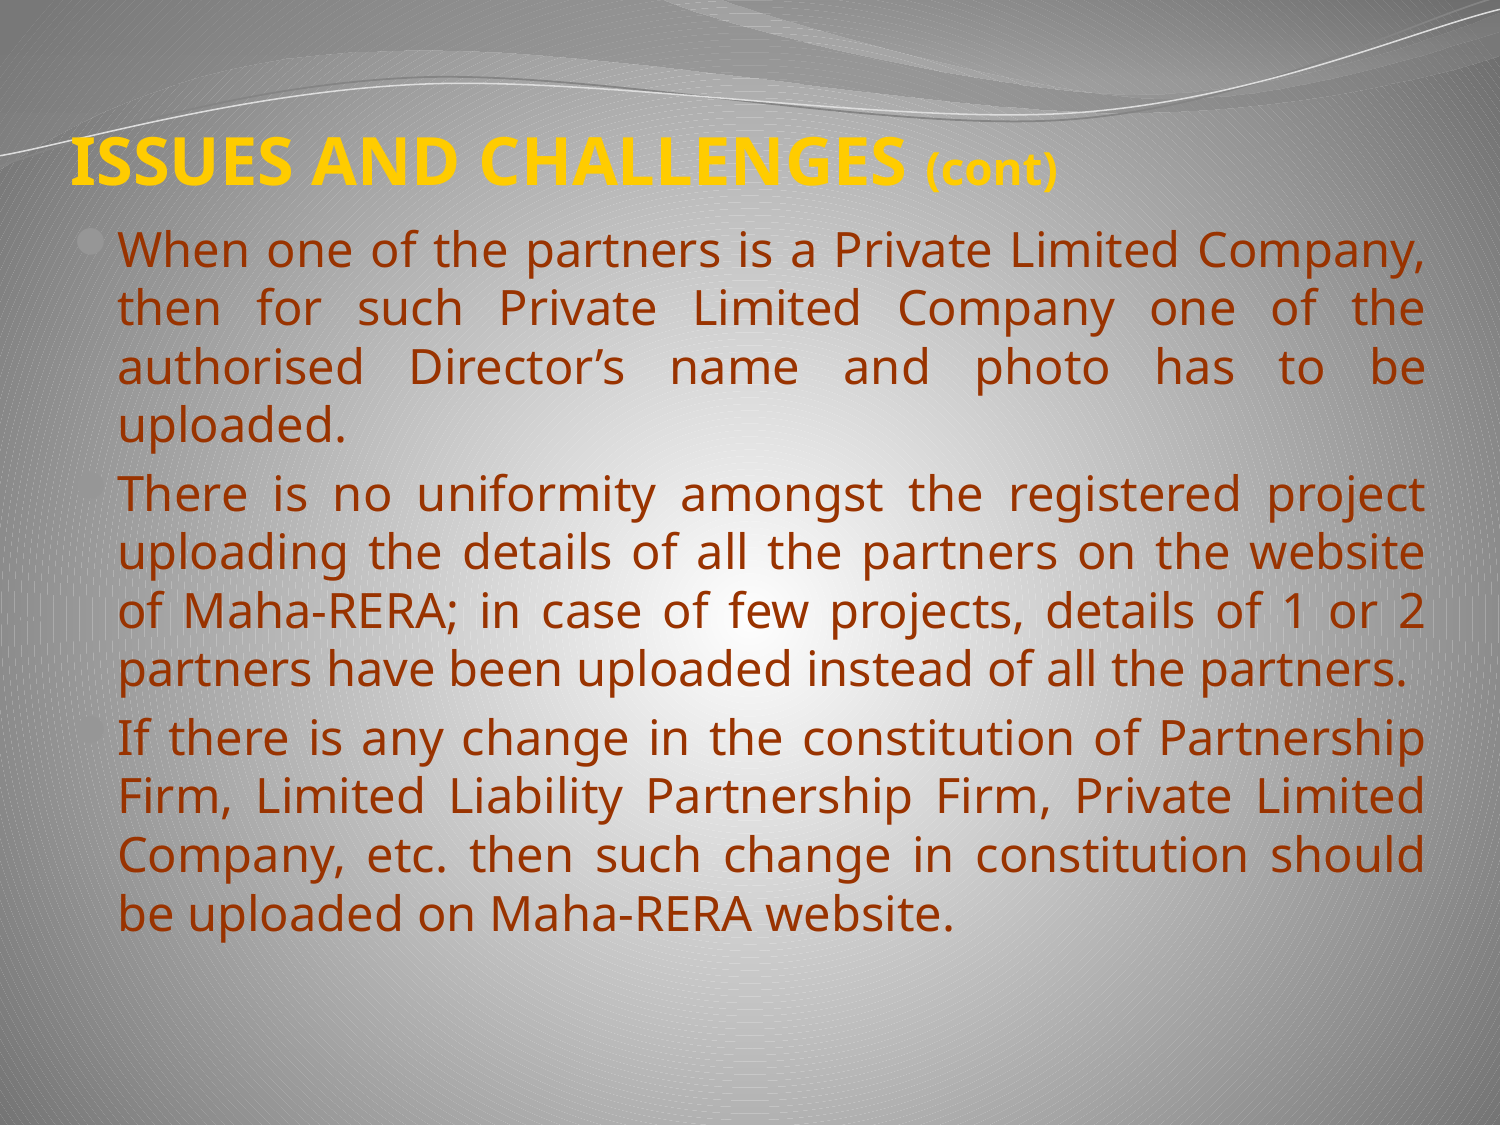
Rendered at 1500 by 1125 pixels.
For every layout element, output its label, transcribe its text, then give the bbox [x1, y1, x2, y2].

list When one of the partners is a Private Limited Company, then for such Private Limited Company one of the authorised Director’s name and photo has to be uploaded. There is no uniformity amongst the registered project uploading the details of all the partners on the website of Maha-RERA; in case of few projects, details of 1 or 2 partners have been uploaded instead of all the partners. If there is any change in the constitution of Partnership Firm, Limited Liability Partnership Firm, Private Limited Company, etc. then such change in constitution should be uploaded on Maha-RERA website. [58, 210, 1442, 1038]
title ISSUES AND CHALLENGES (cont) [70, 70, 1421, 200]
